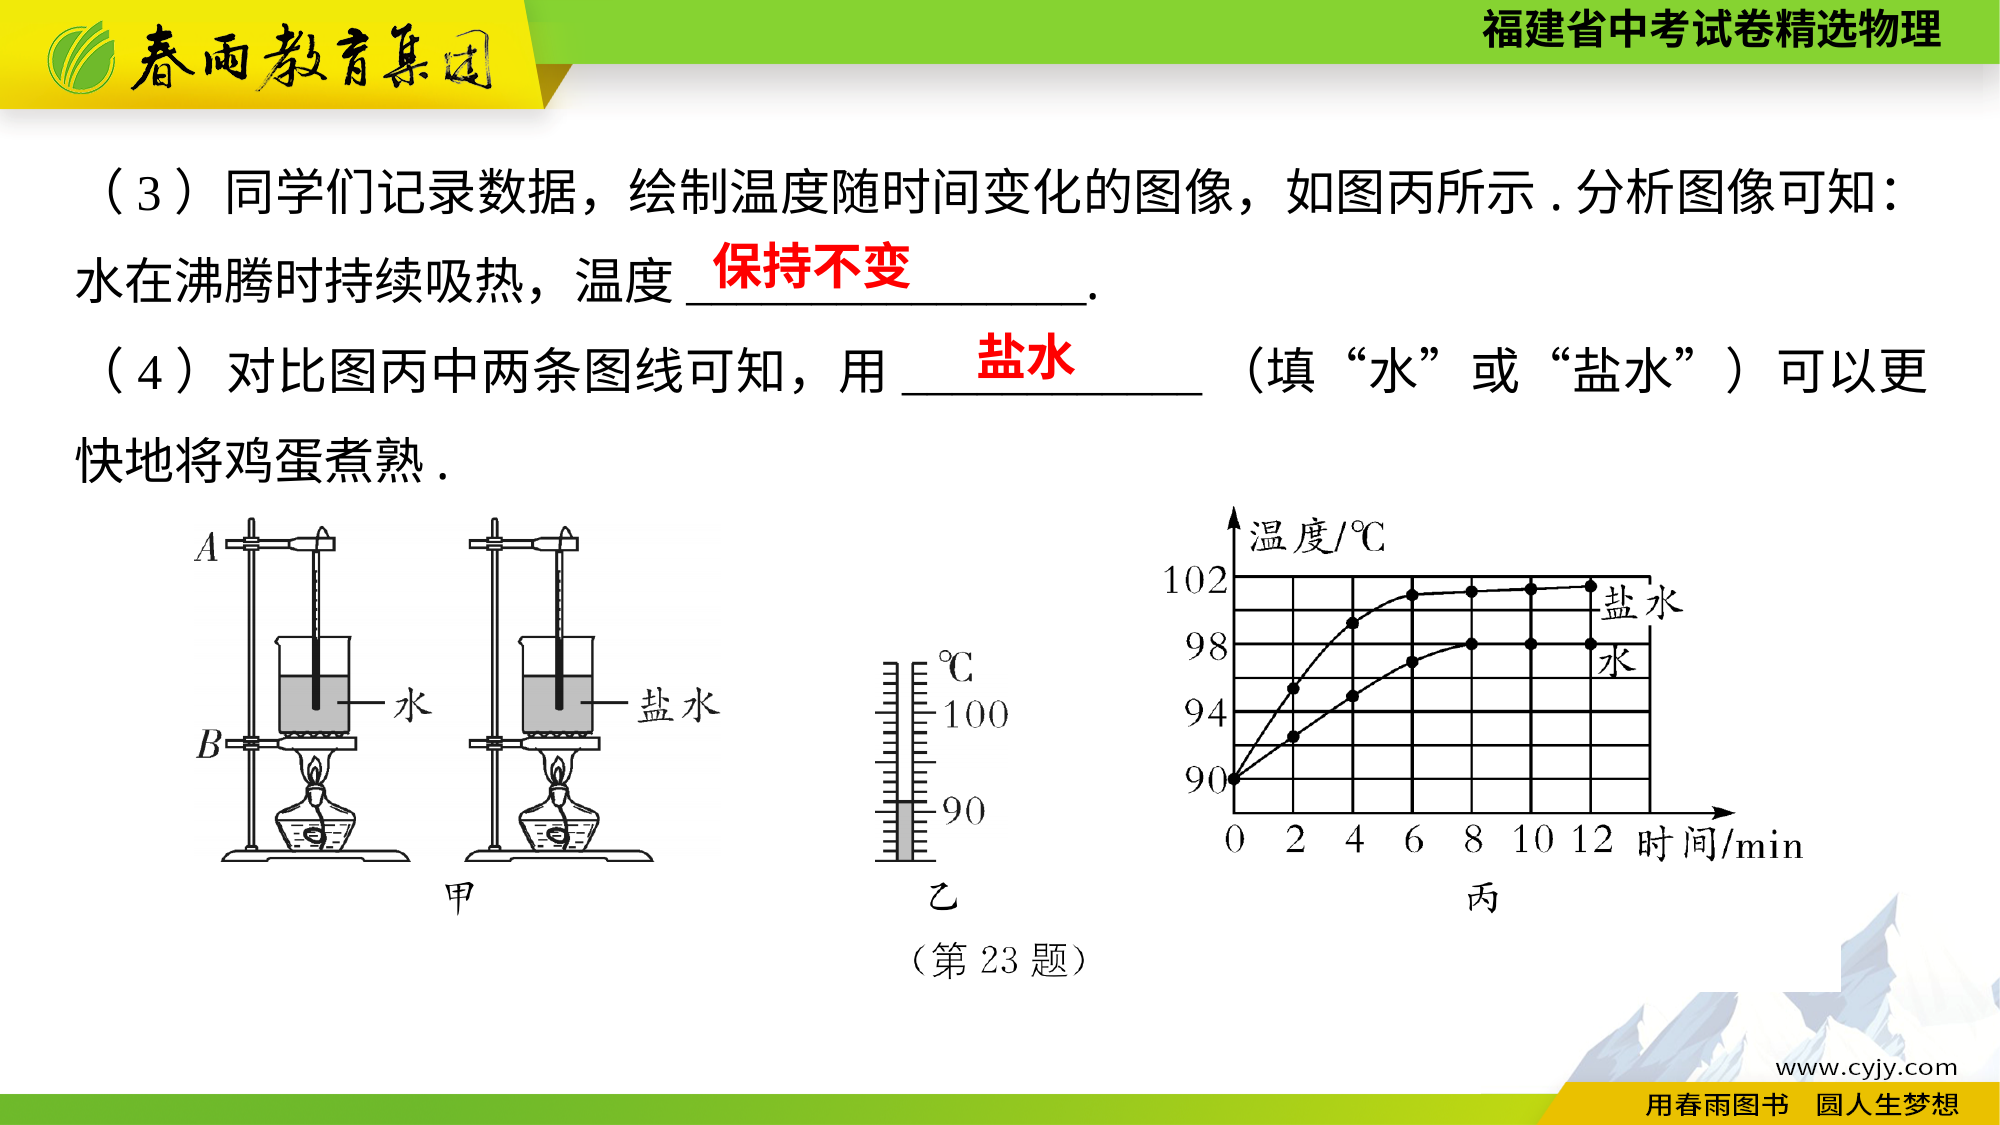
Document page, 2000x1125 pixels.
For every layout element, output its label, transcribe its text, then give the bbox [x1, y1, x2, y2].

list （3）同学们记录数据，绘制温度随时间变化的图像，如图丙所示.分析图像可知：水在沸腾时持续吸热，温度________________. （4）对比图丙中两条图线可知，用____________（填“水”或“盐水”）可以更快地将鸡蛋煮熟. [59, 122, 1944, 490]
picture [0, 0, 2000, 1125]
text_box 盐水 [911, 318, 1091, 393]
text_box 保持不变 [647, 226, 928, 302]
